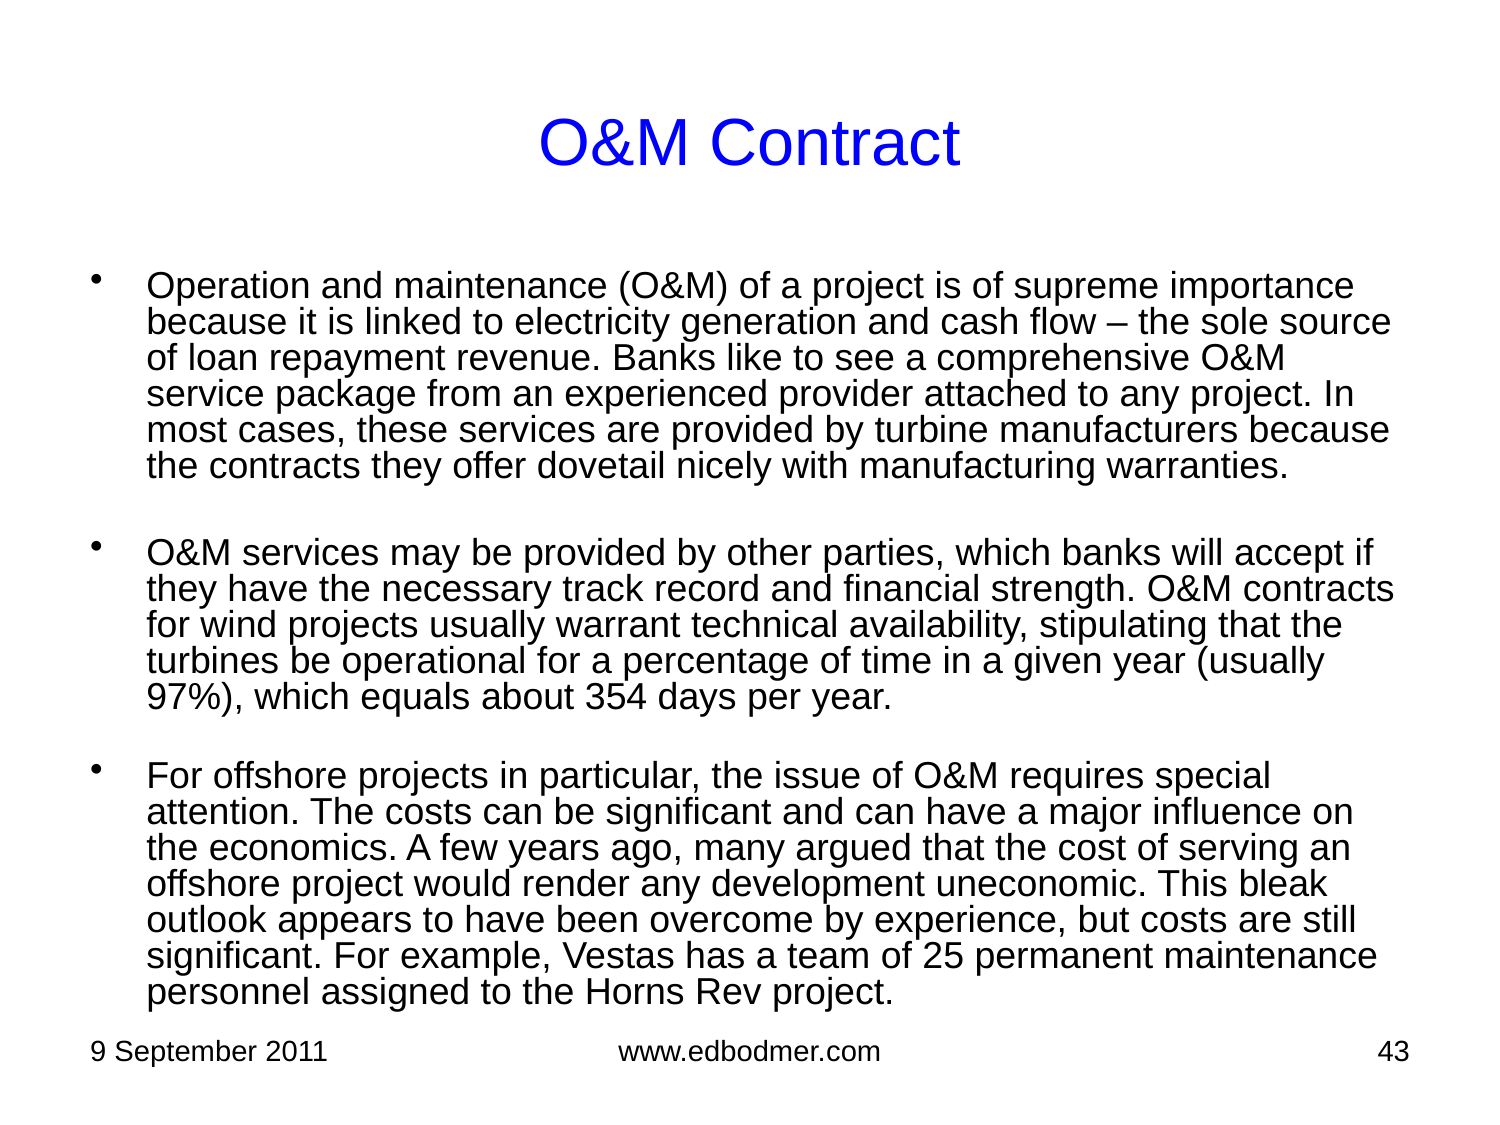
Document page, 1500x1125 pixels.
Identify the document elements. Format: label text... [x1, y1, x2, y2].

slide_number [74, 1024, 426, 1103]
title O&M Contract [74, 44, 1426, 233]
list Operation and maintenance (O&M) of a project is of supreme importance because it is linked to electricity generation and cash flow – the sole source of loan repayment revenue. Banks like to see a comprehensive O&M service package from an experienced provider attached to any project. In most cases, these services are provided by turbine manufacturers because the contracts they offer dovetail nicely with manufacturing warranties. O&M services may be provided by other parties, which banks will accept if they have the necessary track record and financial strength. O&M contracts for wind projects usually warrant technical availability, stipulating that the turbines be operational for a percentage of time in a given year (usually 97%), which equals about 354 days per year. For offshore projects in particular, the issue of O&M requires special attention. The costs can be significant and can have a major influence on the economics. A few years ago, many argued that the cost of serving an offshore project would render any development uneconomic. This bleak outlook appears to have been overcome by experience, but costs are still significant. For example, Vestas has a team of 25 permanent maintenance personnel assigned to the Horns Rev project. [74, 262, 1426, 1006]
slide_number 43 [1074, 1024, 1426, 1103]
footer www.edbodmer.com [512, 1024, 988, 1103]
